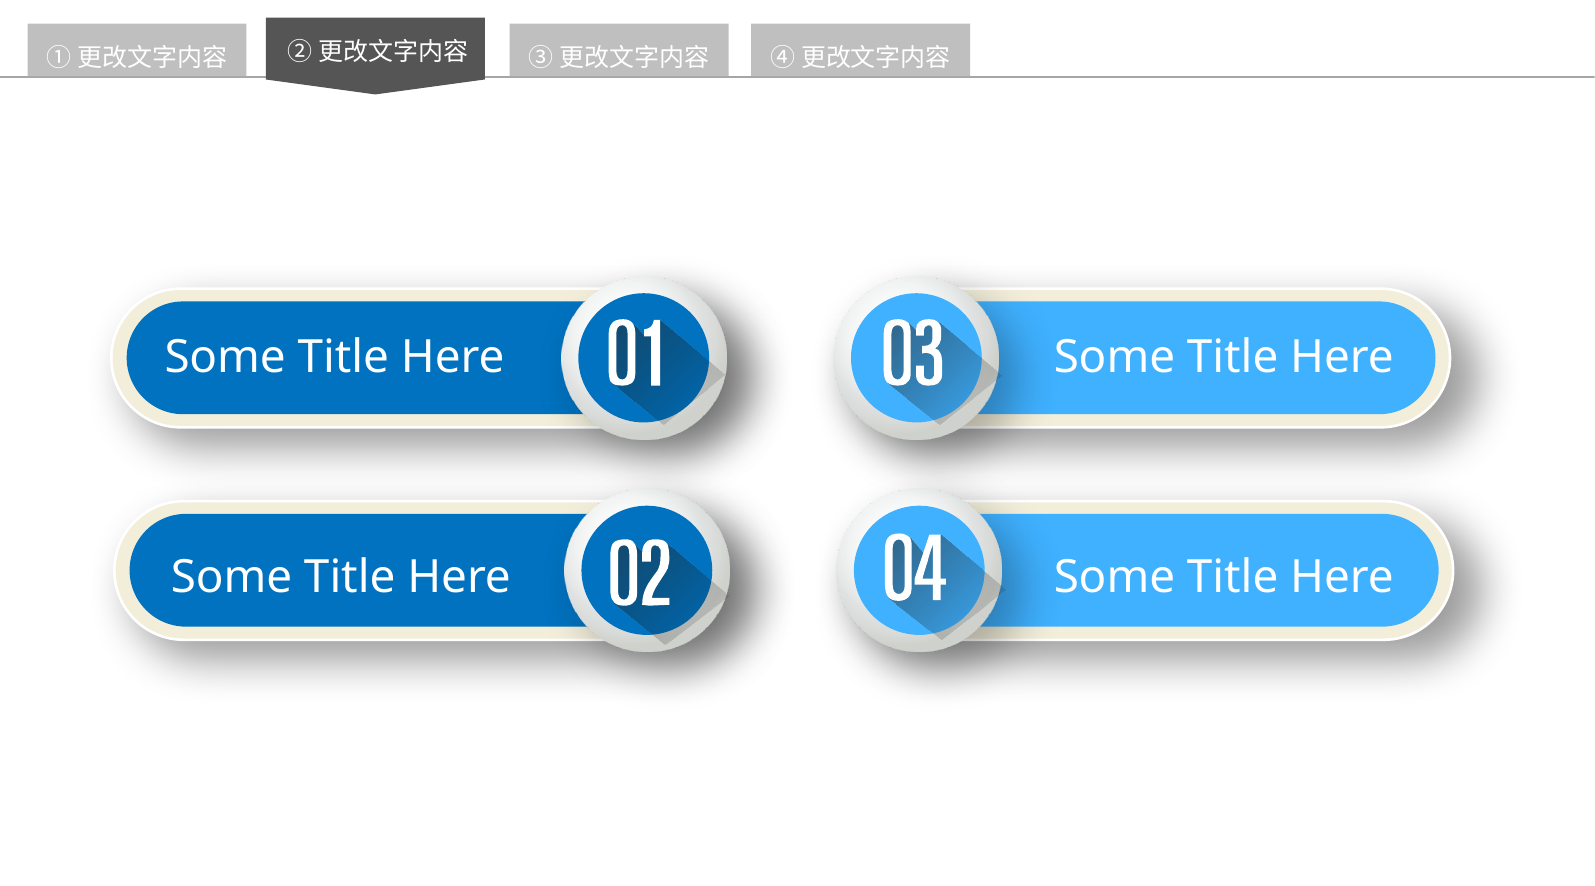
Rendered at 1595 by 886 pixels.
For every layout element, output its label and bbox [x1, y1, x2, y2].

text_box [833, 276, 1451, 440]
text_box [208, 17, 549, 95]
text_box [110, 276, 727, 440]
text_box [553, 23, 1595, 77]
text_box [114, 488, 730, 652]
text_box [836, 488, 1454, 653]
text_box [0, 23, 203, 77]
